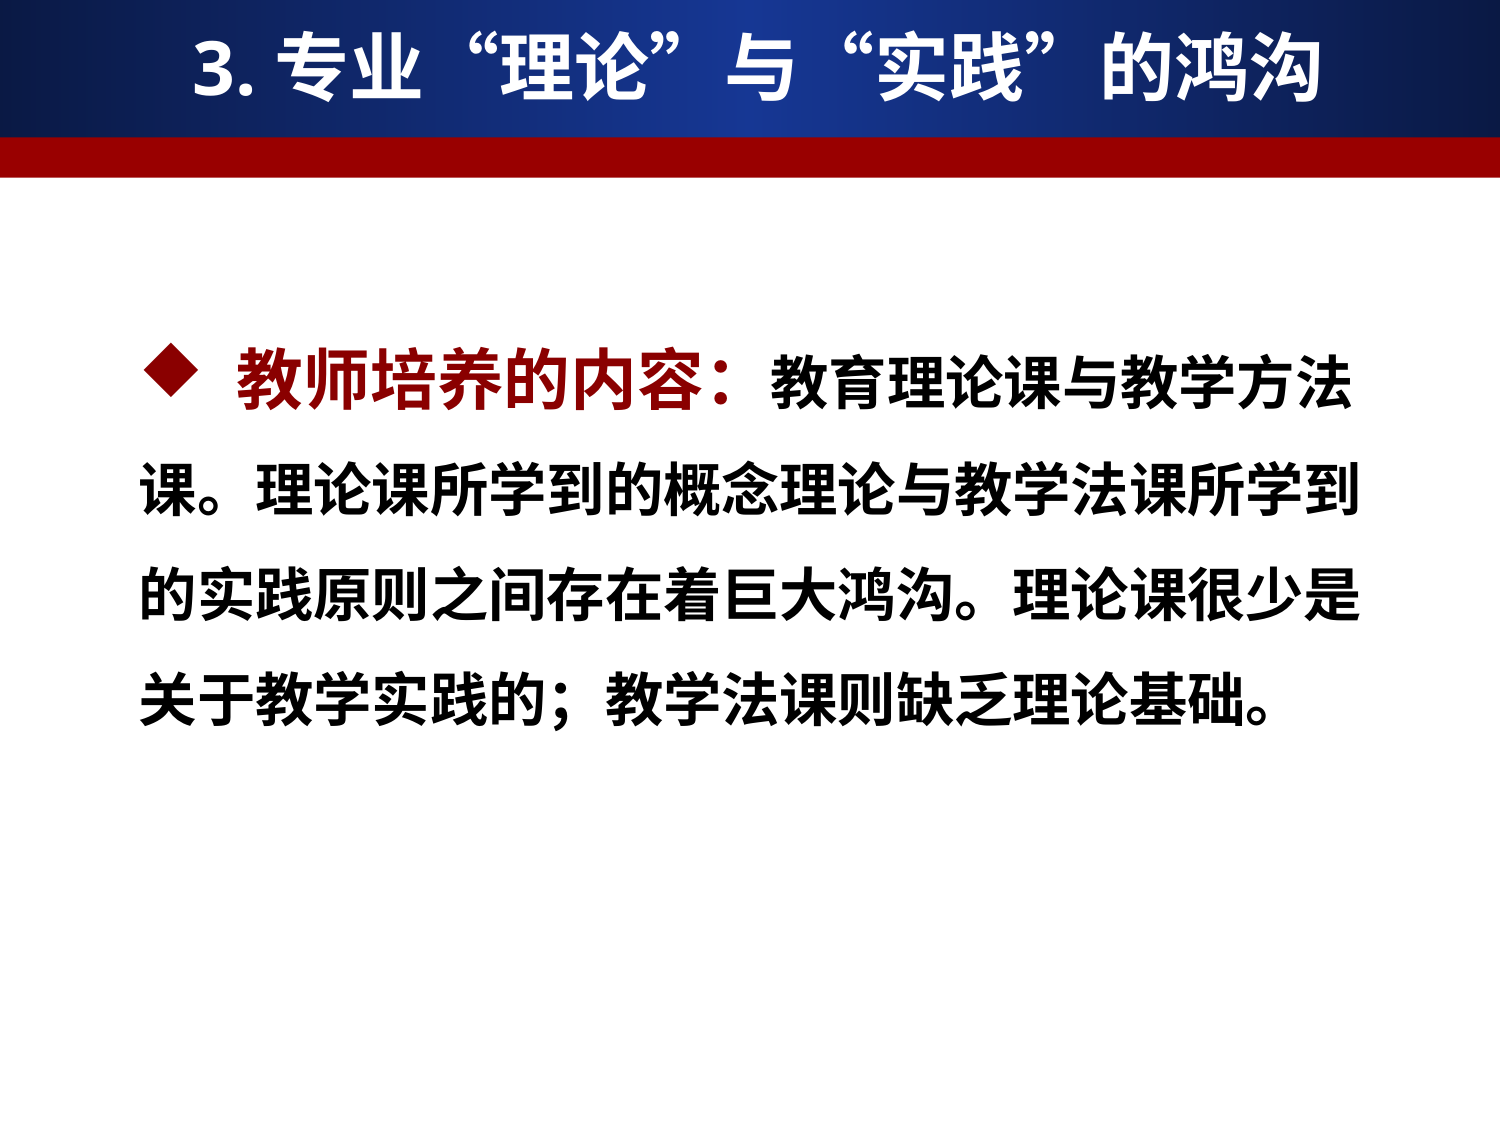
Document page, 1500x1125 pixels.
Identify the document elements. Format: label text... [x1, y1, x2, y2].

title 3.专业“理论”与“实践”的鸿沟 [64, 19, 1453, 112]
list 教师培养的内容：教育理论课与教学方法课。理论课所学到的概念理论与教学法课所学到的实践原则之间存在着巨大鸿沟。理论课很少是关于教学实践的；教学法课则缺乏理论基础。 [123, 290, 1400, 776]
